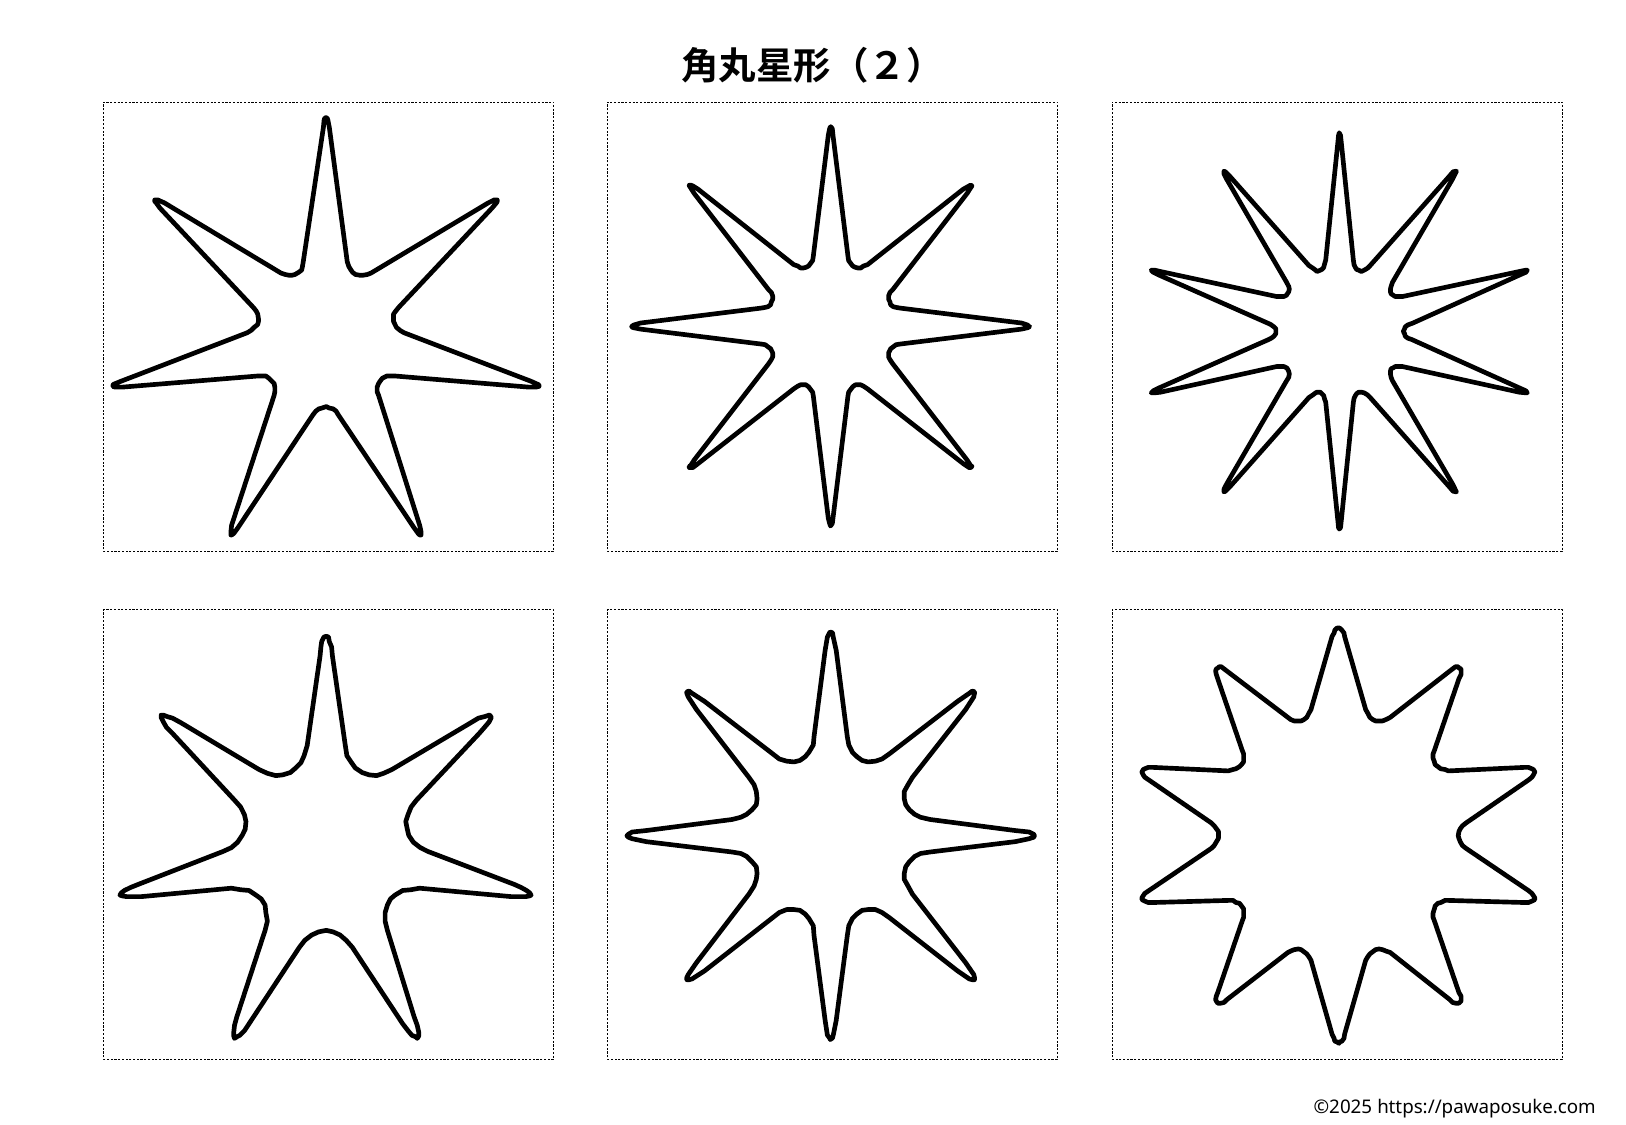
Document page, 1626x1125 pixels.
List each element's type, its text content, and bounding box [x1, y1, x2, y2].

text_box [112, 117, 540, 535]
text_box [626, 632, 1035, 1040]
text_box [1151, 132, 1528, 530]
text_box [631, 126, 1030, 527]
text_box [1142, 628, 1535, 1044]
text_box 角丸星形（２） [666, 34, 959, 95]
text_box [119, 636, 532, 1039]
